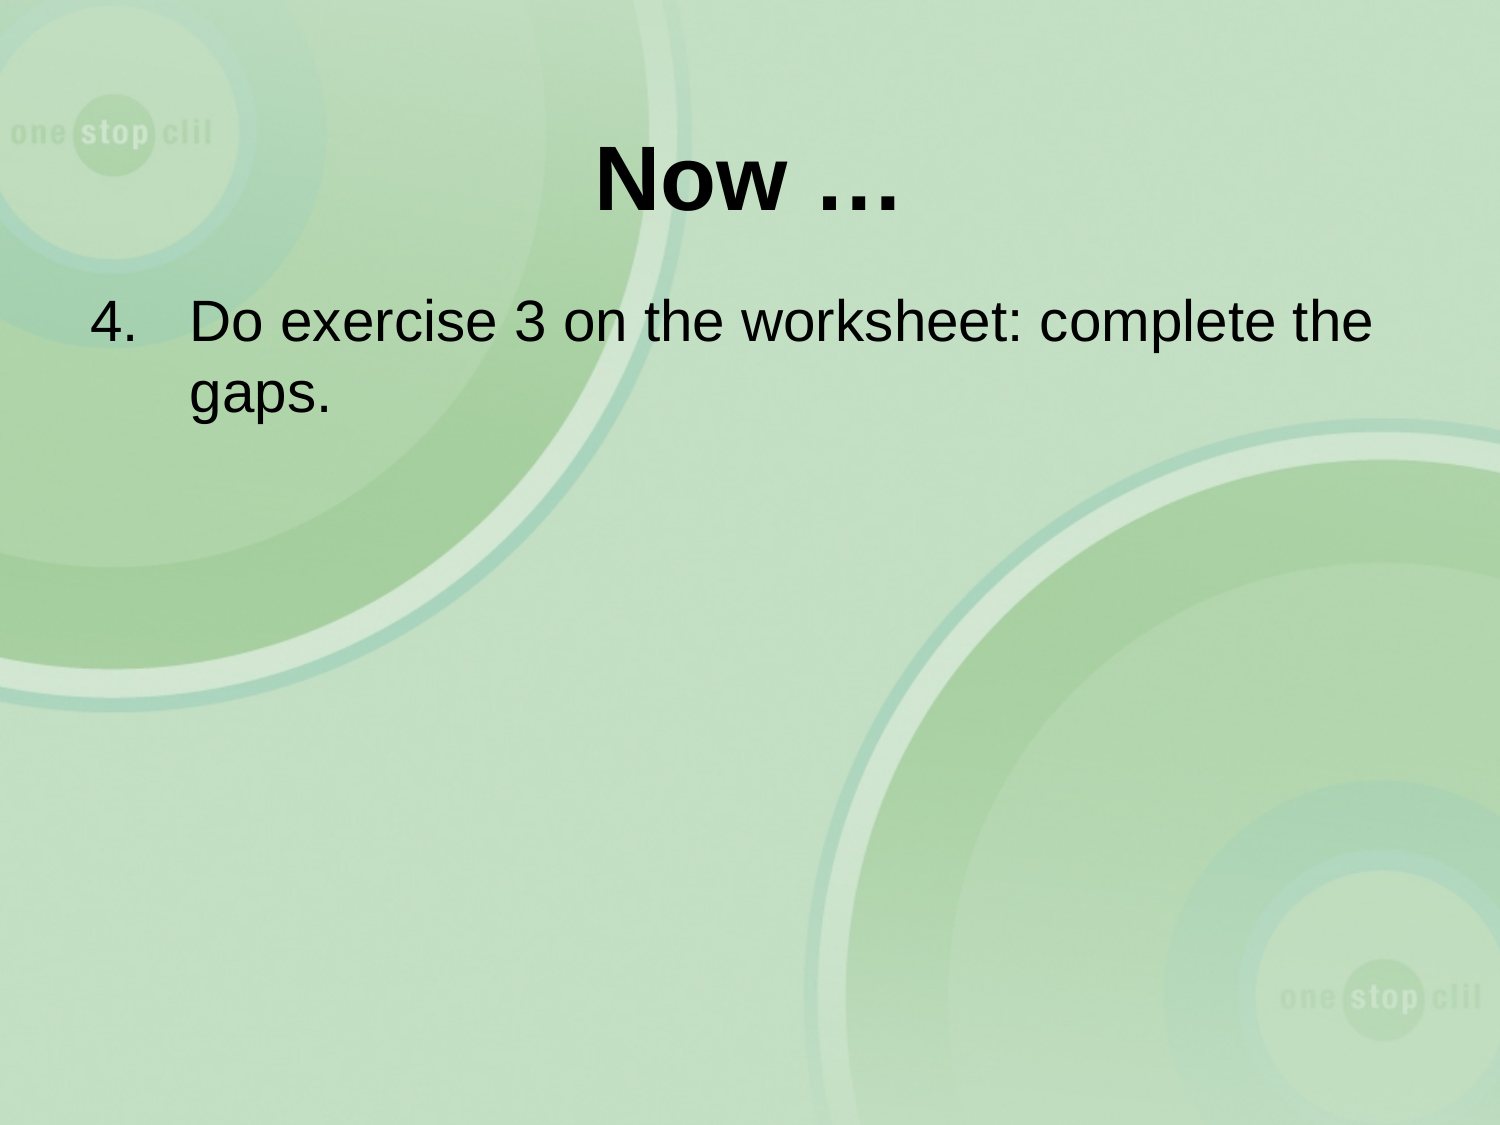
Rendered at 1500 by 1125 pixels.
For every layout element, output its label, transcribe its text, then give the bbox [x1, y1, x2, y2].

list 4. Do exercise 3 on the worksheet: complete the gaps. [75, 267, 1425, 1010]
picture [0, 0, 1500, 1125]
title Now … [75, 79, 1425, 267]
